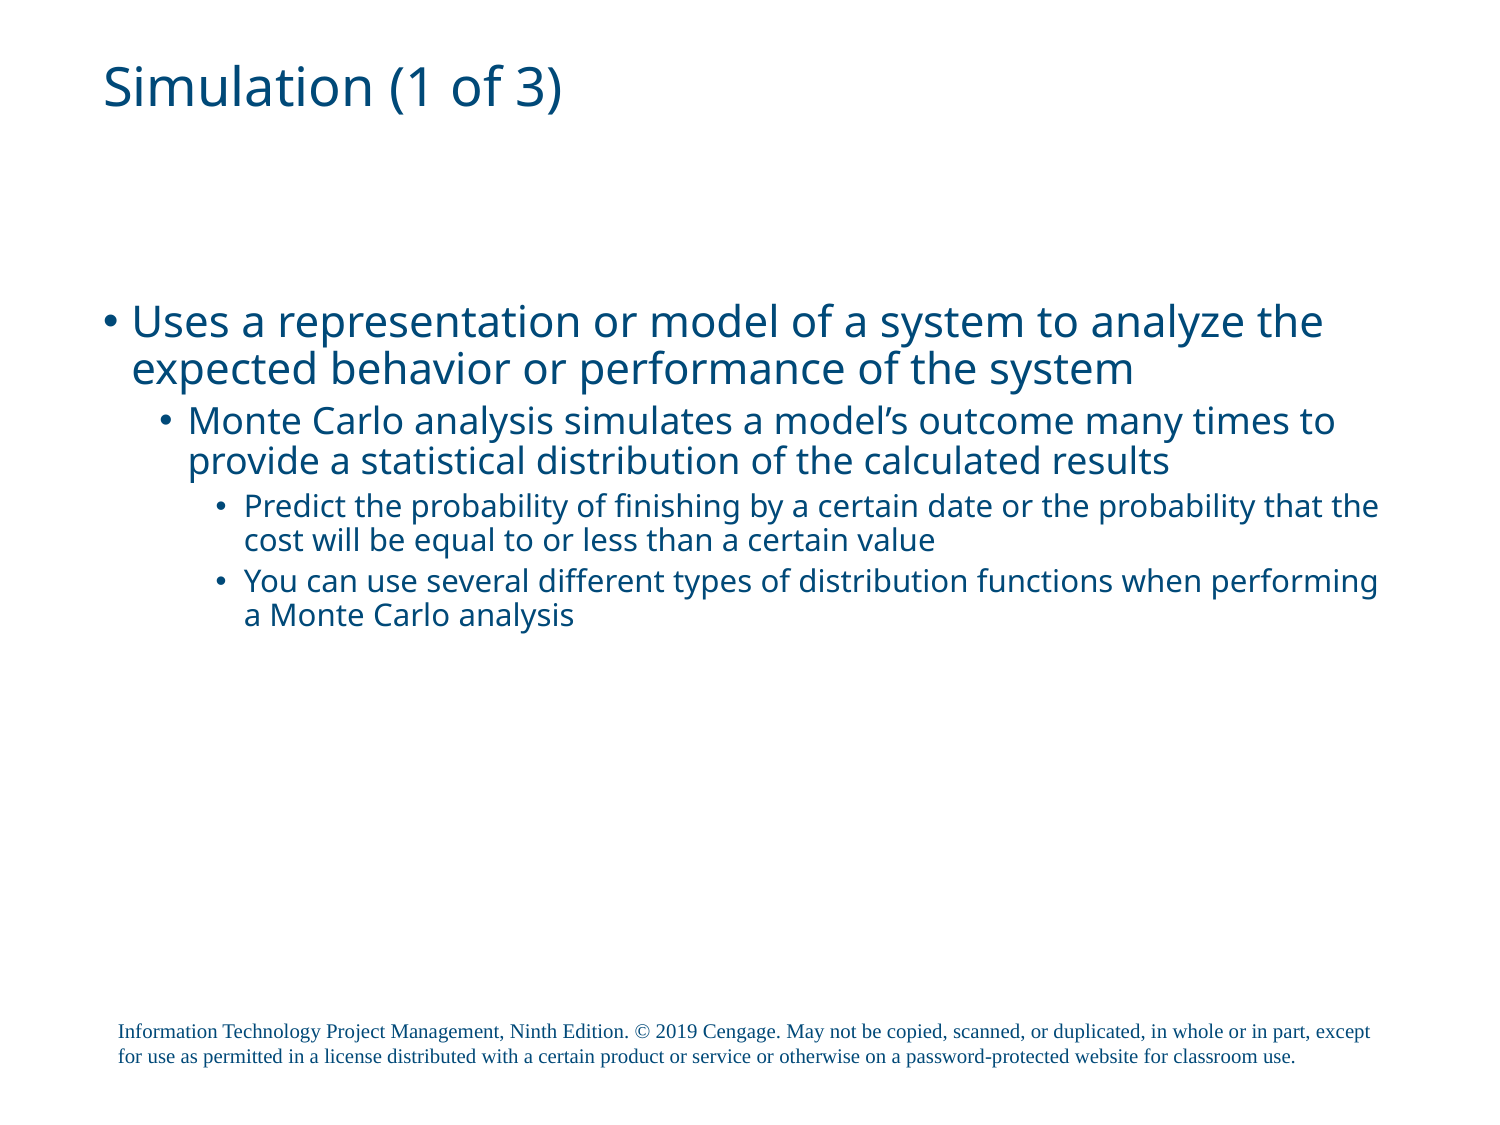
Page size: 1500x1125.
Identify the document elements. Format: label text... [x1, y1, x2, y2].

footer Information Technology Project Management, Ninth Edition. © 2019 Cengage. May not be copied, scanned, or duplicated, in whole or in part, except for use as permitted in a license distributed with a certain product or service or otherwise on a password-protected website for classroom use. [103, 1009, 1397, 1070]
title Simulation (1 of 3) [103, 59, 1397, 278]
list Uses a representation or model of a system to analyze the expected behavior or performance of the system Monte Carlo analysis simulates a model’s outcome many times to provide a statistical distribution of the calculated results Predict the probability of finishing by a certain date or the probability that the cost will be equal to or less than a certain value You can use several different types of distribution functions when performing a Monte Carlo analysis [103, 299, 1397, 1009]
